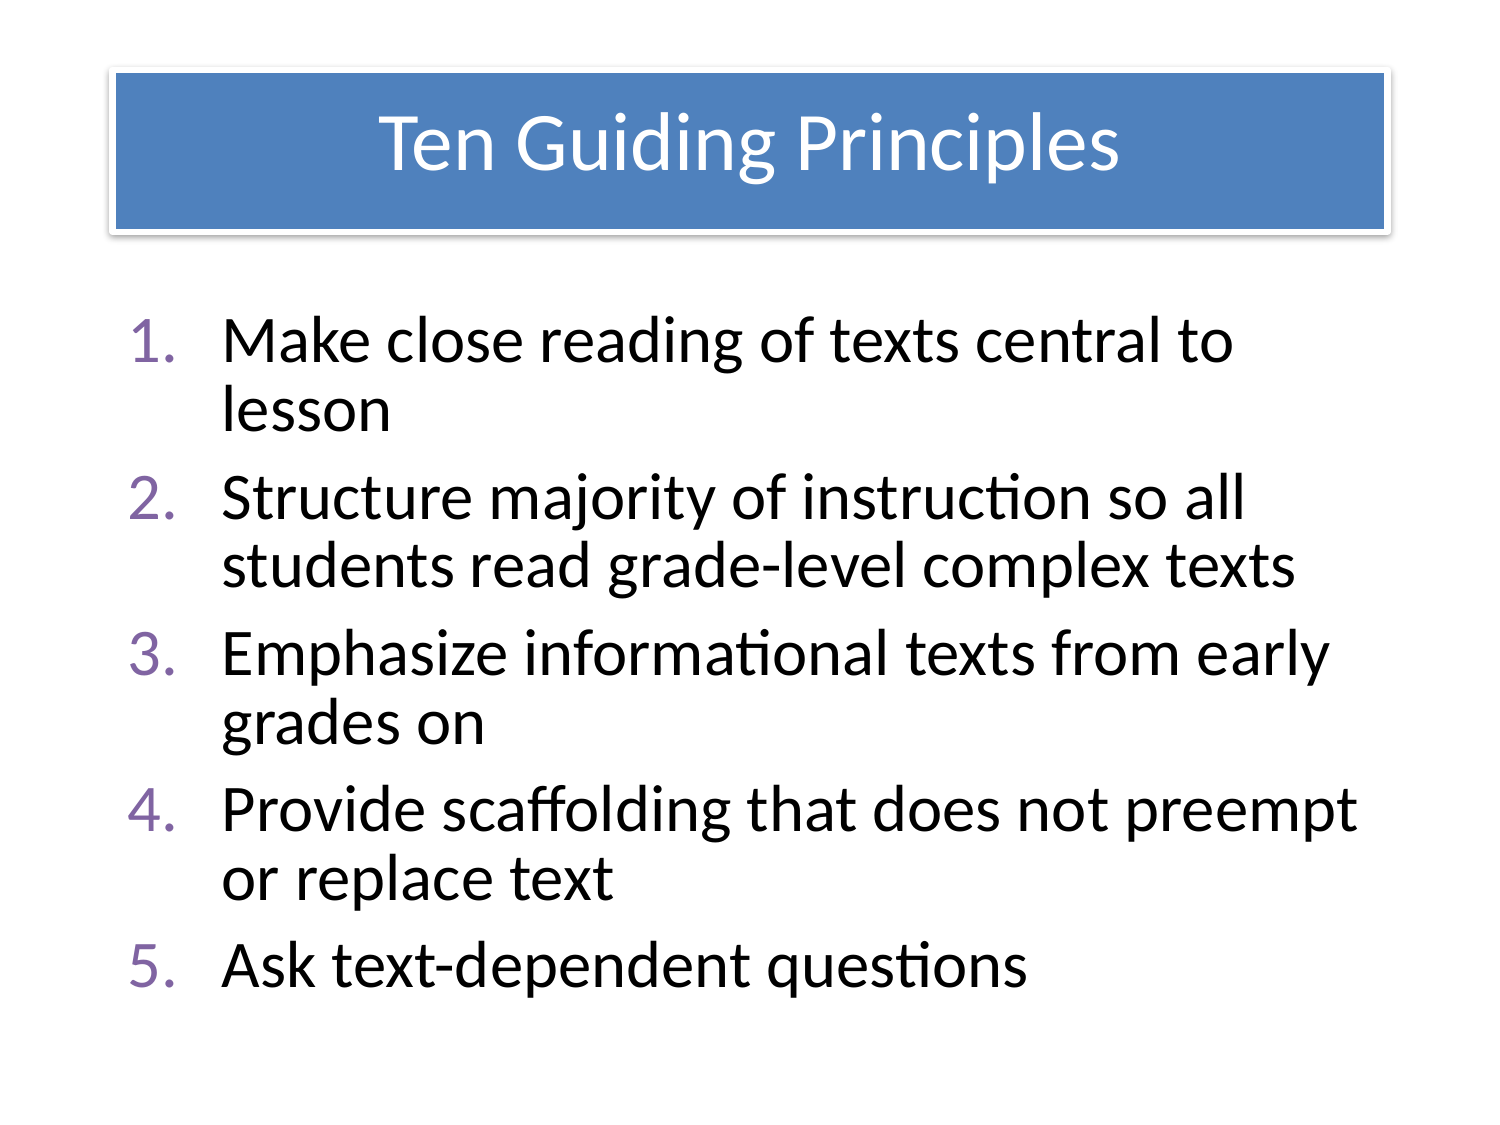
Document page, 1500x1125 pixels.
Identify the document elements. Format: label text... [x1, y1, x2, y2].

text_box Ten Guiding Principles [109, 67, 1391, 235]
list Make close reading of texts central to lesson Structure majority of instruction so all students read grade-level complex texts Emphasize informational texts from early grades on Provide scaffolding that does not preempt or replace text Ask text-dependent questions [112, 299, 1388, 1045]
